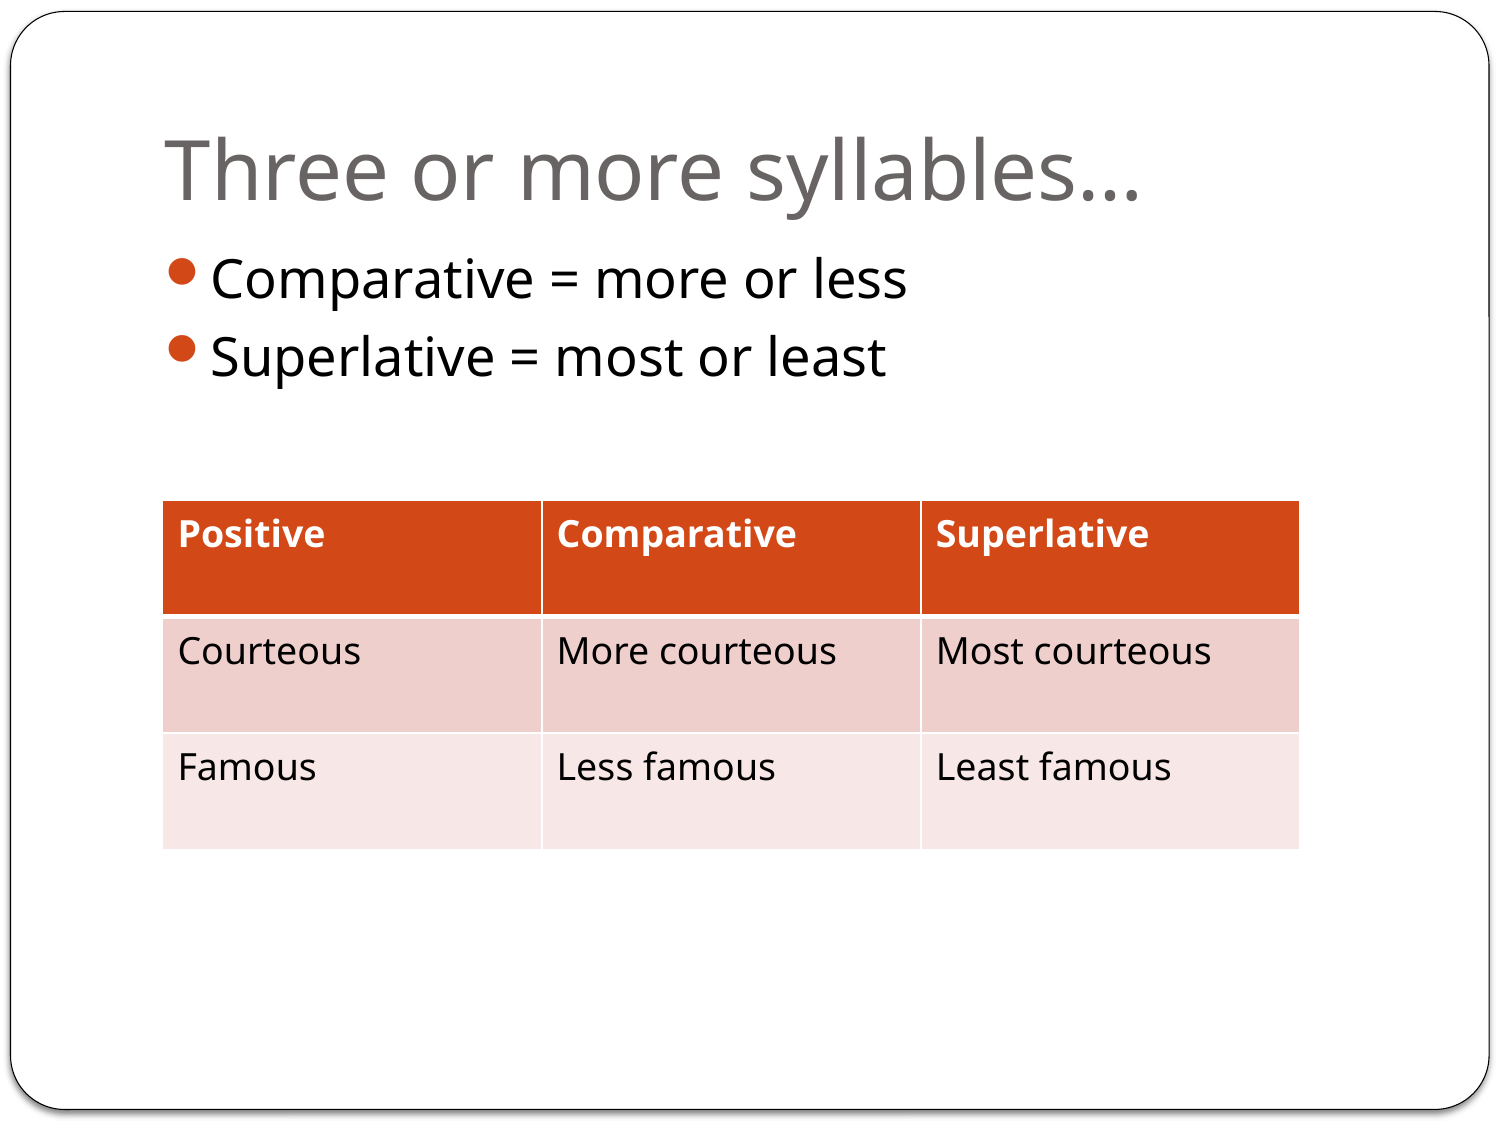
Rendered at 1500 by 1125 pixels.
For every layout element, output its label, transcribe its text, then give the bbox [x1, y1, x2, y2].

table_header Positive [163, 501, 541, 614]
table_cell Famous [163, 734, 541, 849]
table_cell Most courteous [922, 619, 1299, 732]
table_cell Less famous [543, 734, 920, 849]
list Comparative = more or less Superlative = most or least [150, 237, 1425, 988]
table_header Comparative [543, 501, 920, 614]
table_header Superlative [922, 501, 1299, 614]
table_cell More courteous [543, 619, 920, 732]
table_cell Least famous [922, 734, 1299, 849]
title Three or more syllables… [150, 45, 1425, 233]
table_cell Courteous [163, 619, 541, 732]
